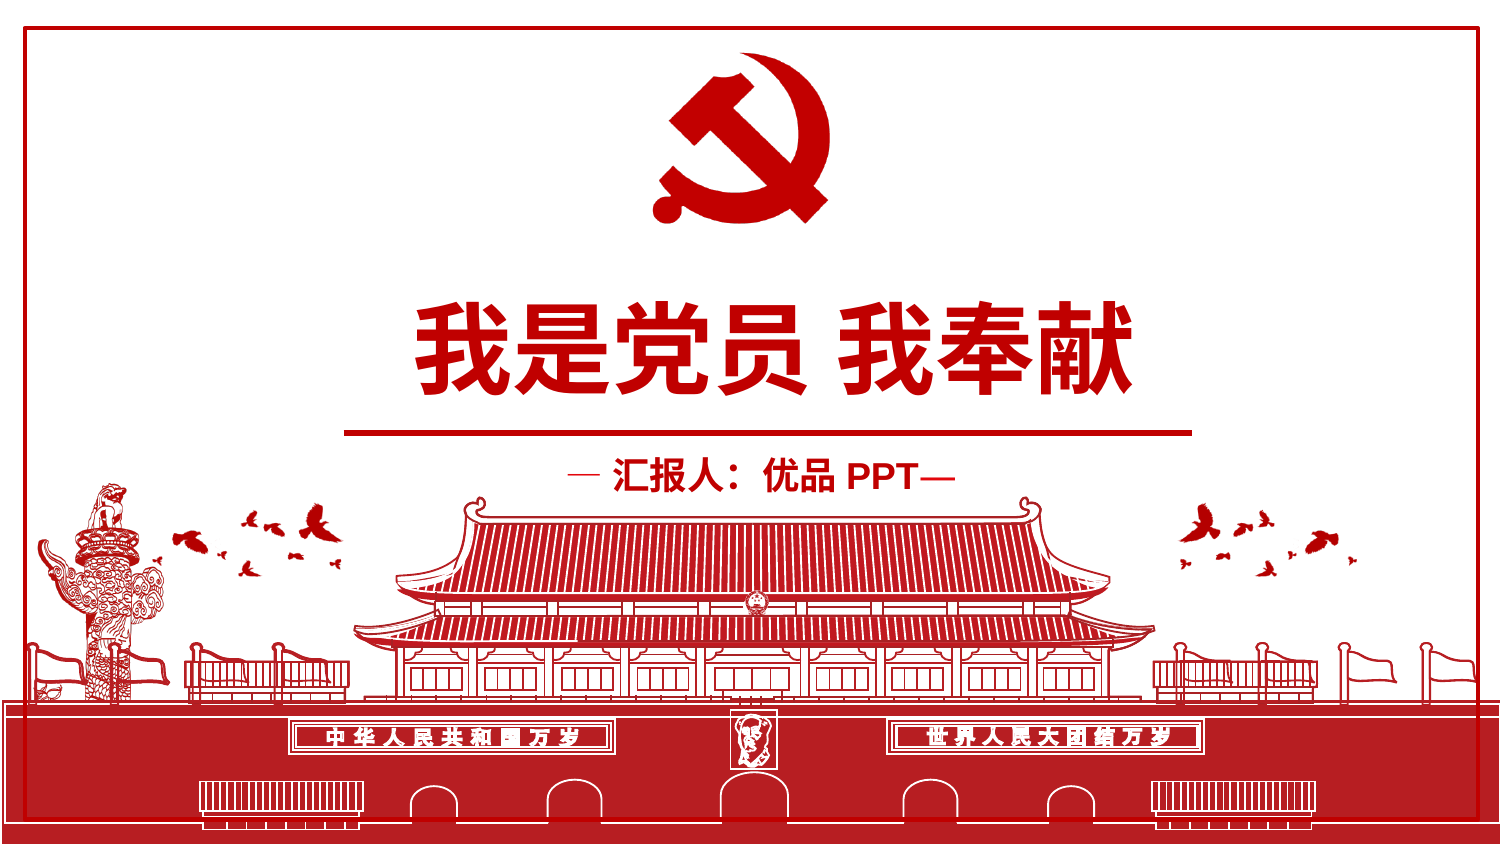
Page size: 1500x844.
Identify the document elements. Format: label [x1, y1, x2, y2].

picture [652, 52, 830, 224]
text_box [1, 433, 1500, 844]
text_box [23, 26, 1480, 432]
